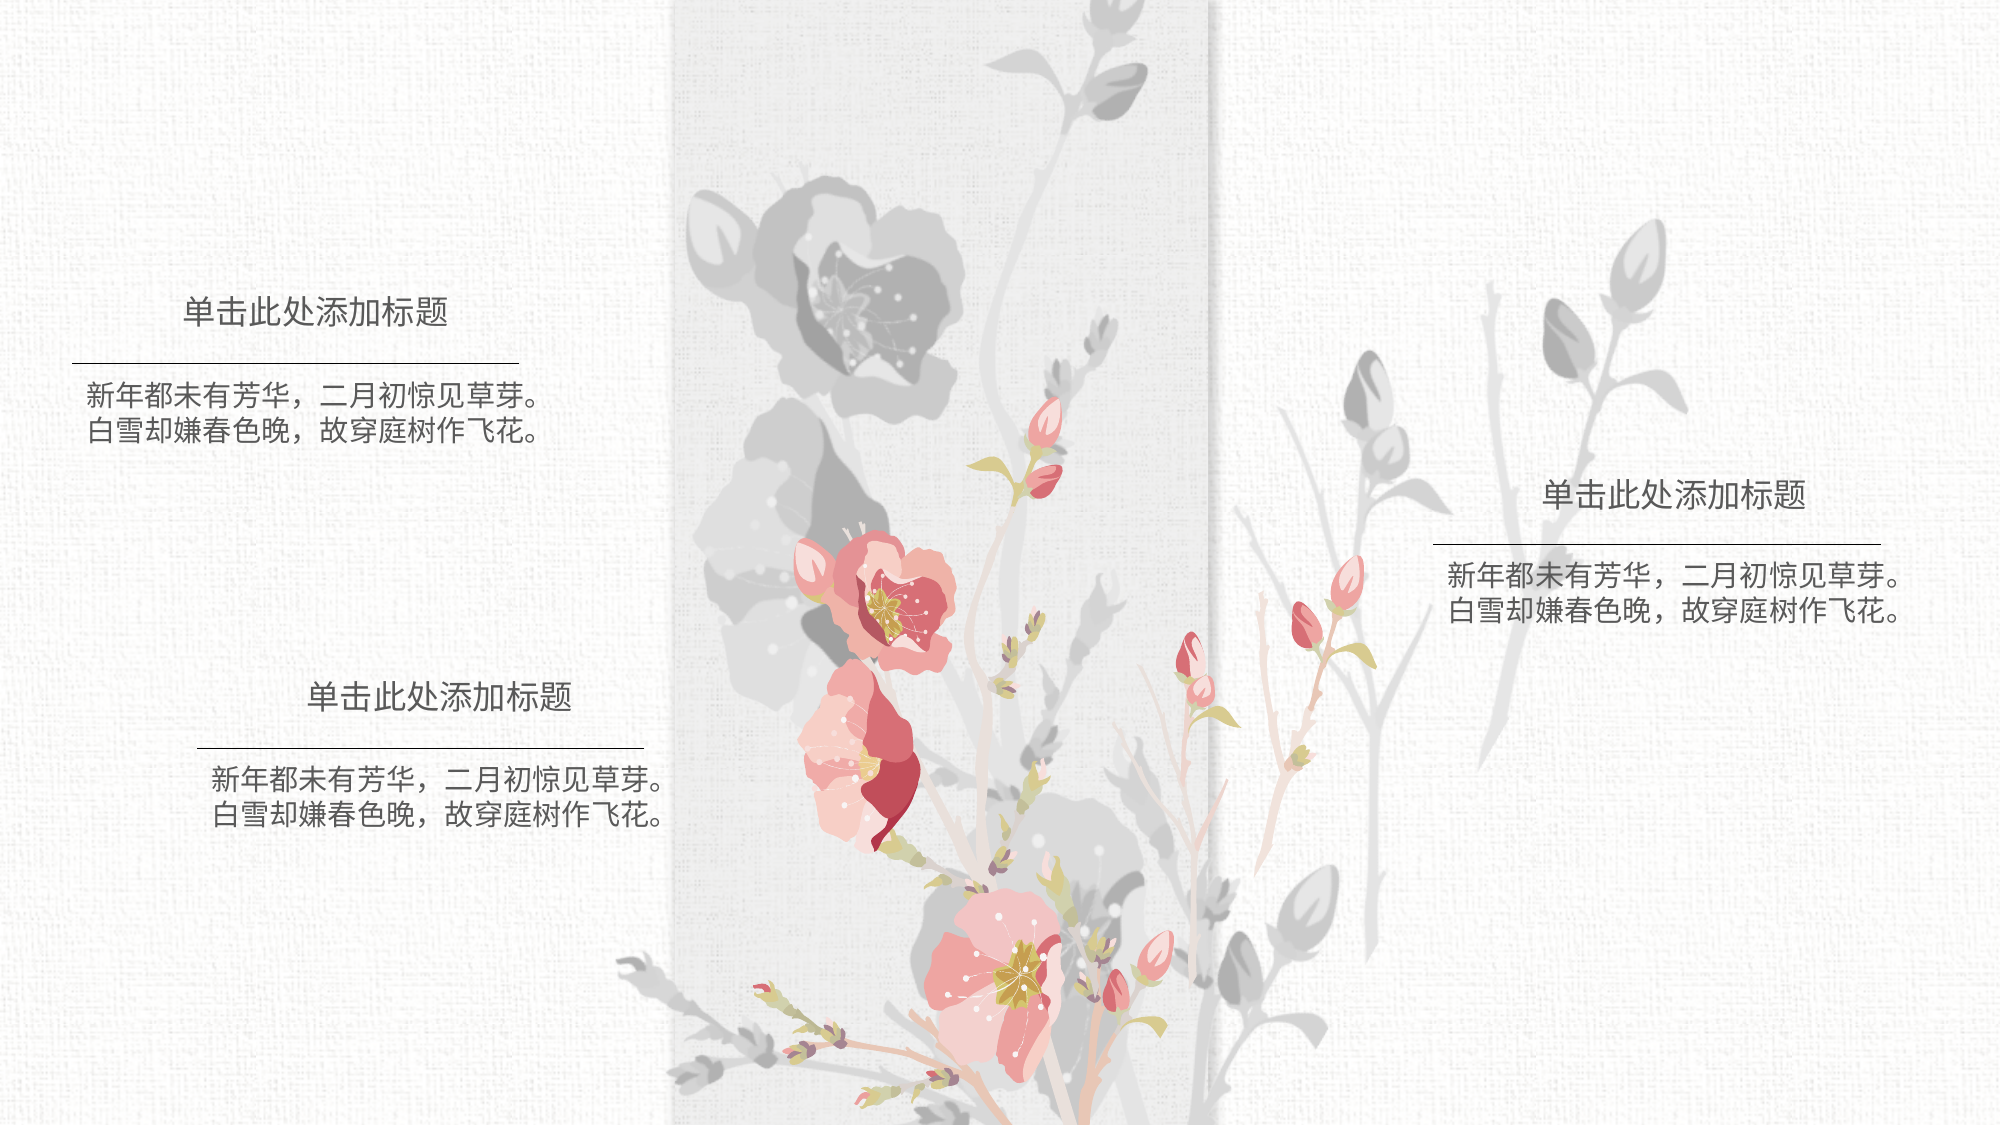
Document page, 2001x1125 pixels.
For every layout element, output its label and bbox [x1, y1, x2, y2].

text_box [194, 668, 696, 841]
text_box [1430, 466, 1933, 637]
text_box [69, 283, 571, 456]
picture [545, 0, 1515, 1125]
